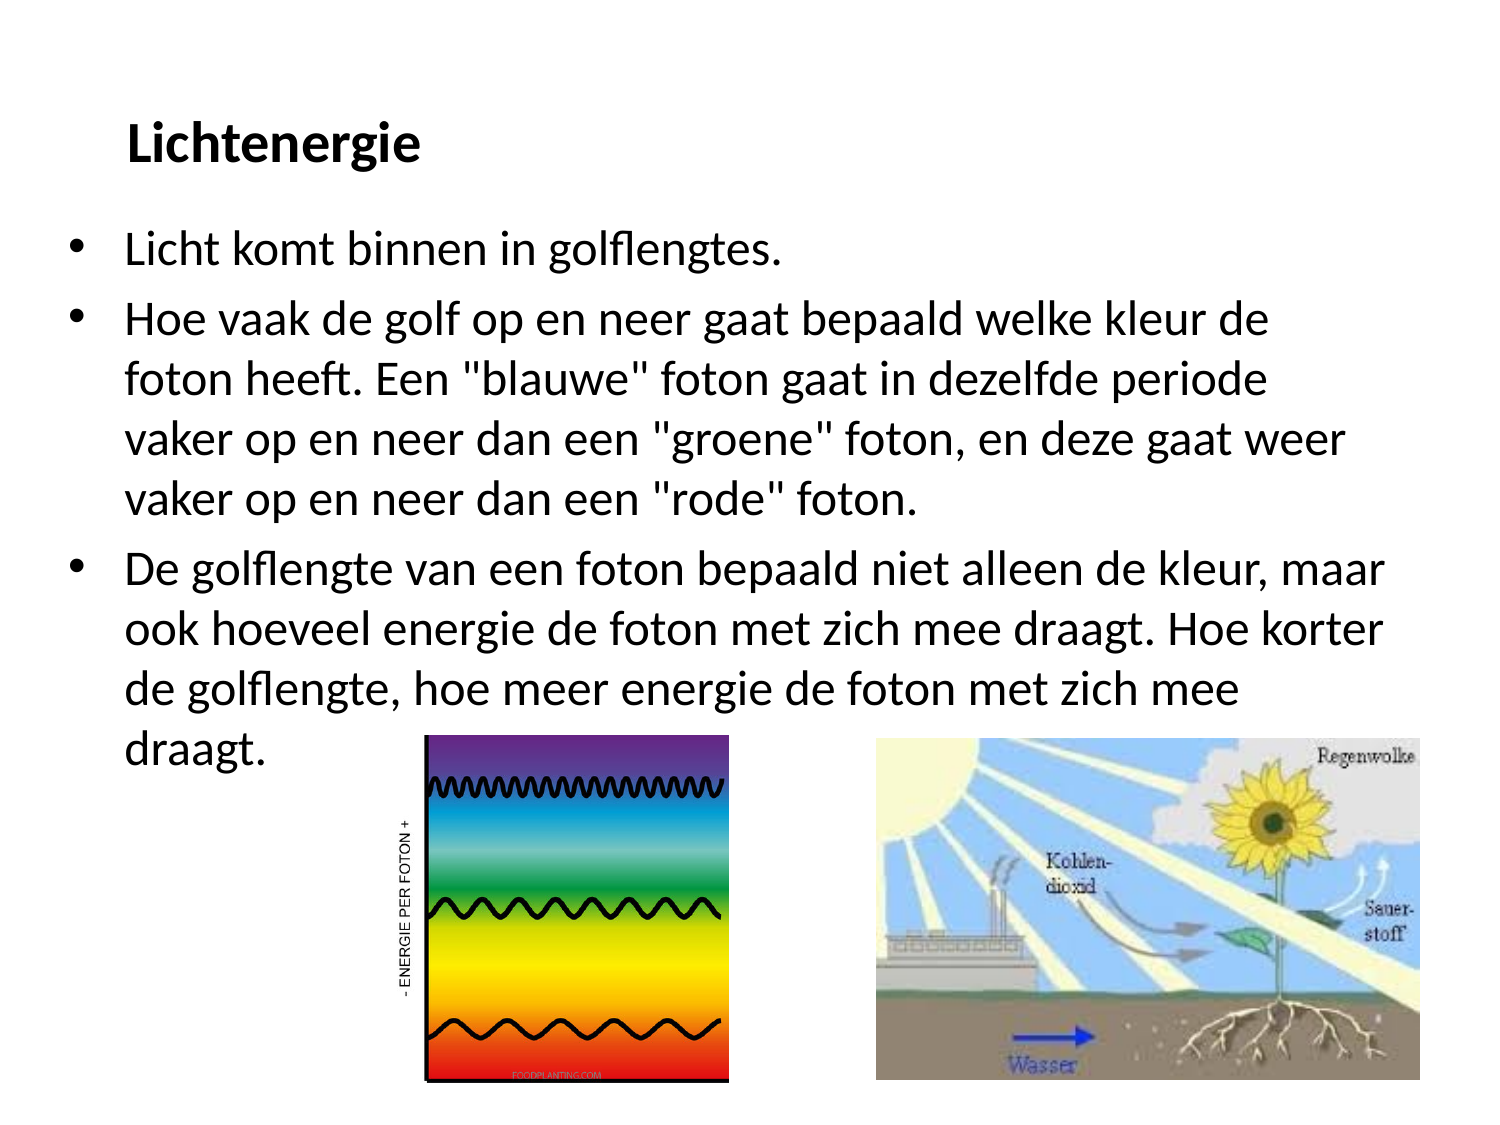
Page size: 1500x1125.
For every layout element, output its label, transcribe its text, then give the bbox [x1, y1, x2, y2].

picture [875, 737, 1420, 1081]
title Lichtenergie [112, 45, 1425, 233]
picture [397, 735, 729, 1083]
list Licht komt binnen in golflengtes. Hoe vaak de golf op en neer gaat bepaald welke kleur de foton heeft. Een "blauwe" foton gaat in dezelfde periode vaker op en neer dan een "groene" foton, en deze gaat weer vaker op en neer dan een "rode" foton. De golflengte van een foton bepaald niet alleen de kleur, maar ook hoeveel energie de foton met zich mee draagt. Hoe korter de golflengte, hoe meer energie de foton met zich mee draagt. [53, 208, 1404, 951]
